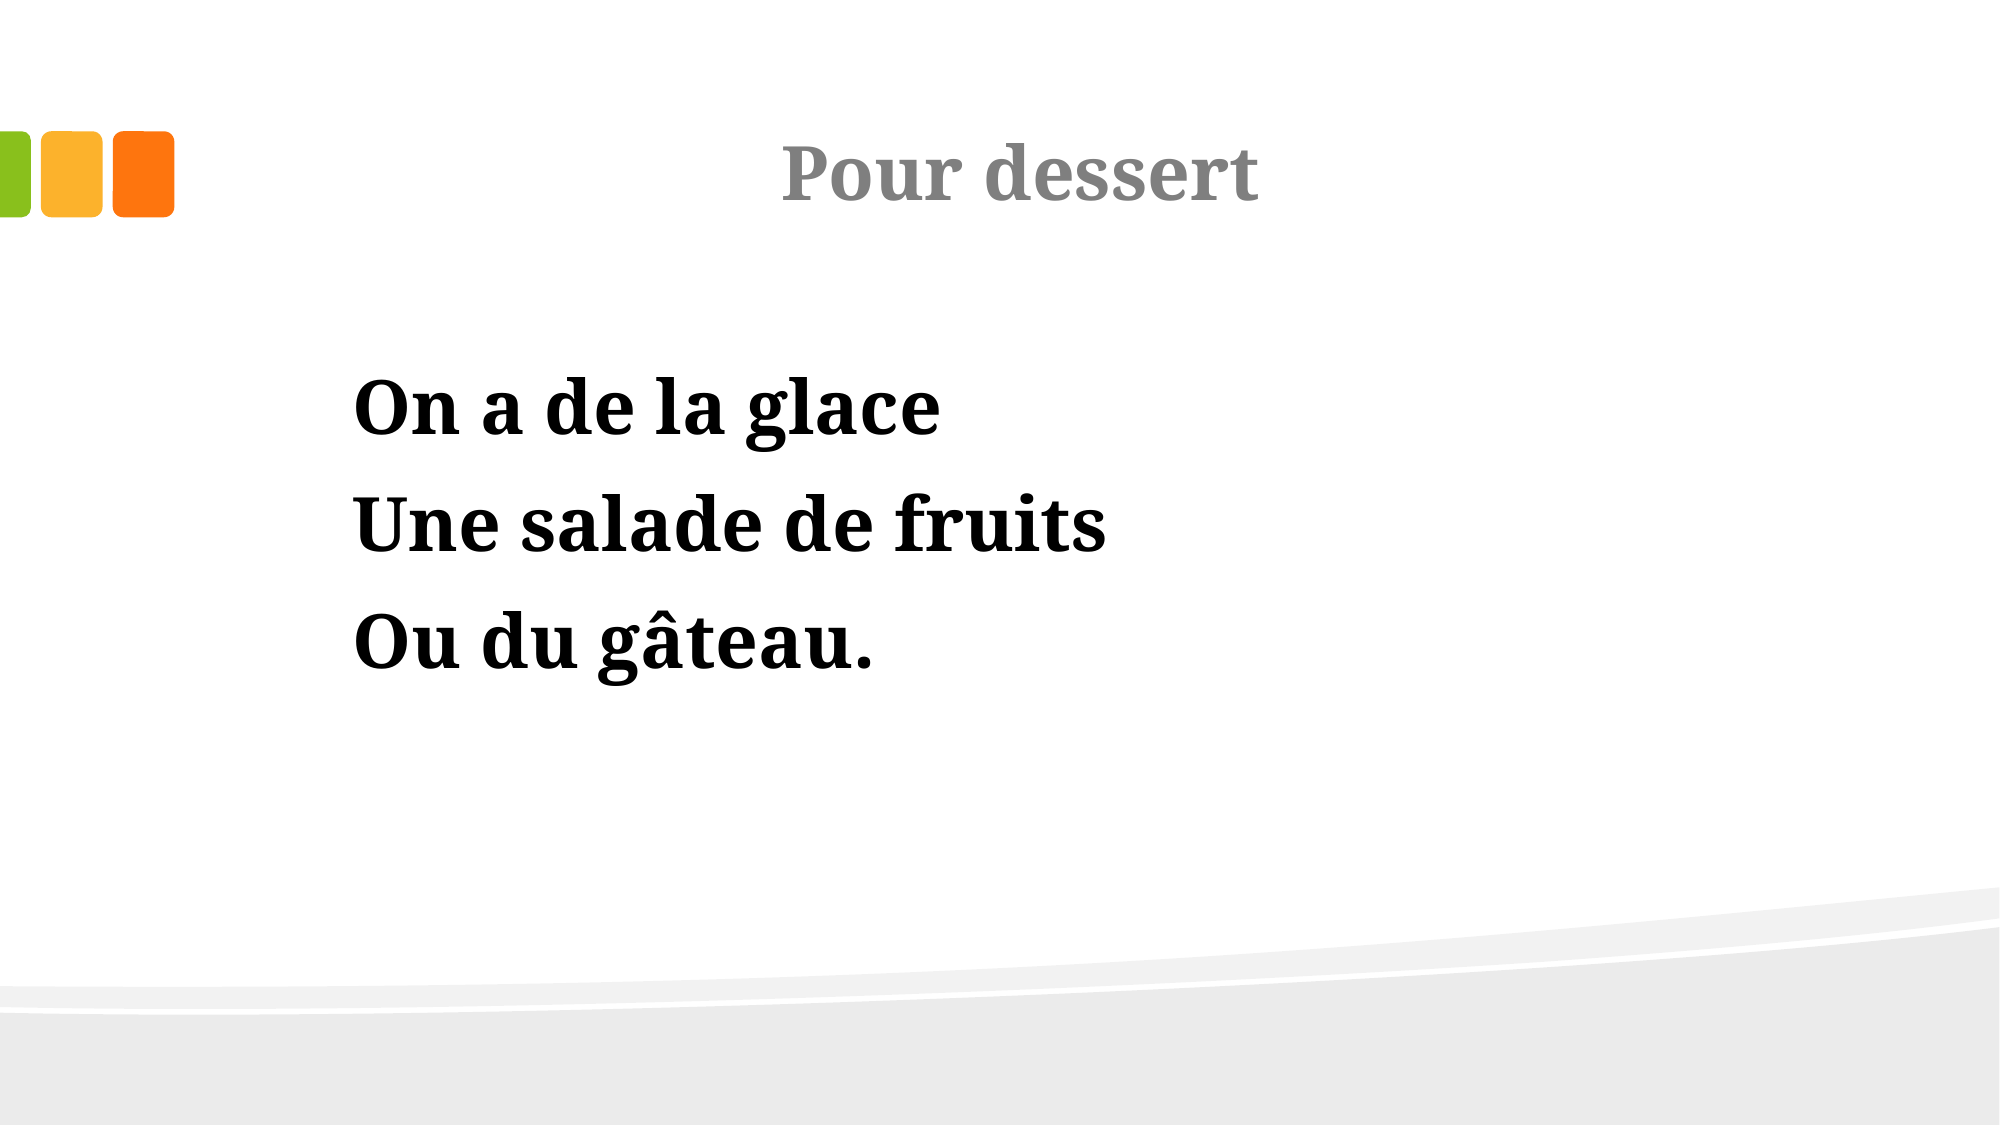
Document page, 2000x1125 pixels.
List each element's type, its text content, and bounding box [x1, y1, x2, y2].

title Pour dessert [324, 37, 1718, 225]
text_box On a de la glace Une salade de fruits Ou du gâteau. [337, 324, 1713, 808]
